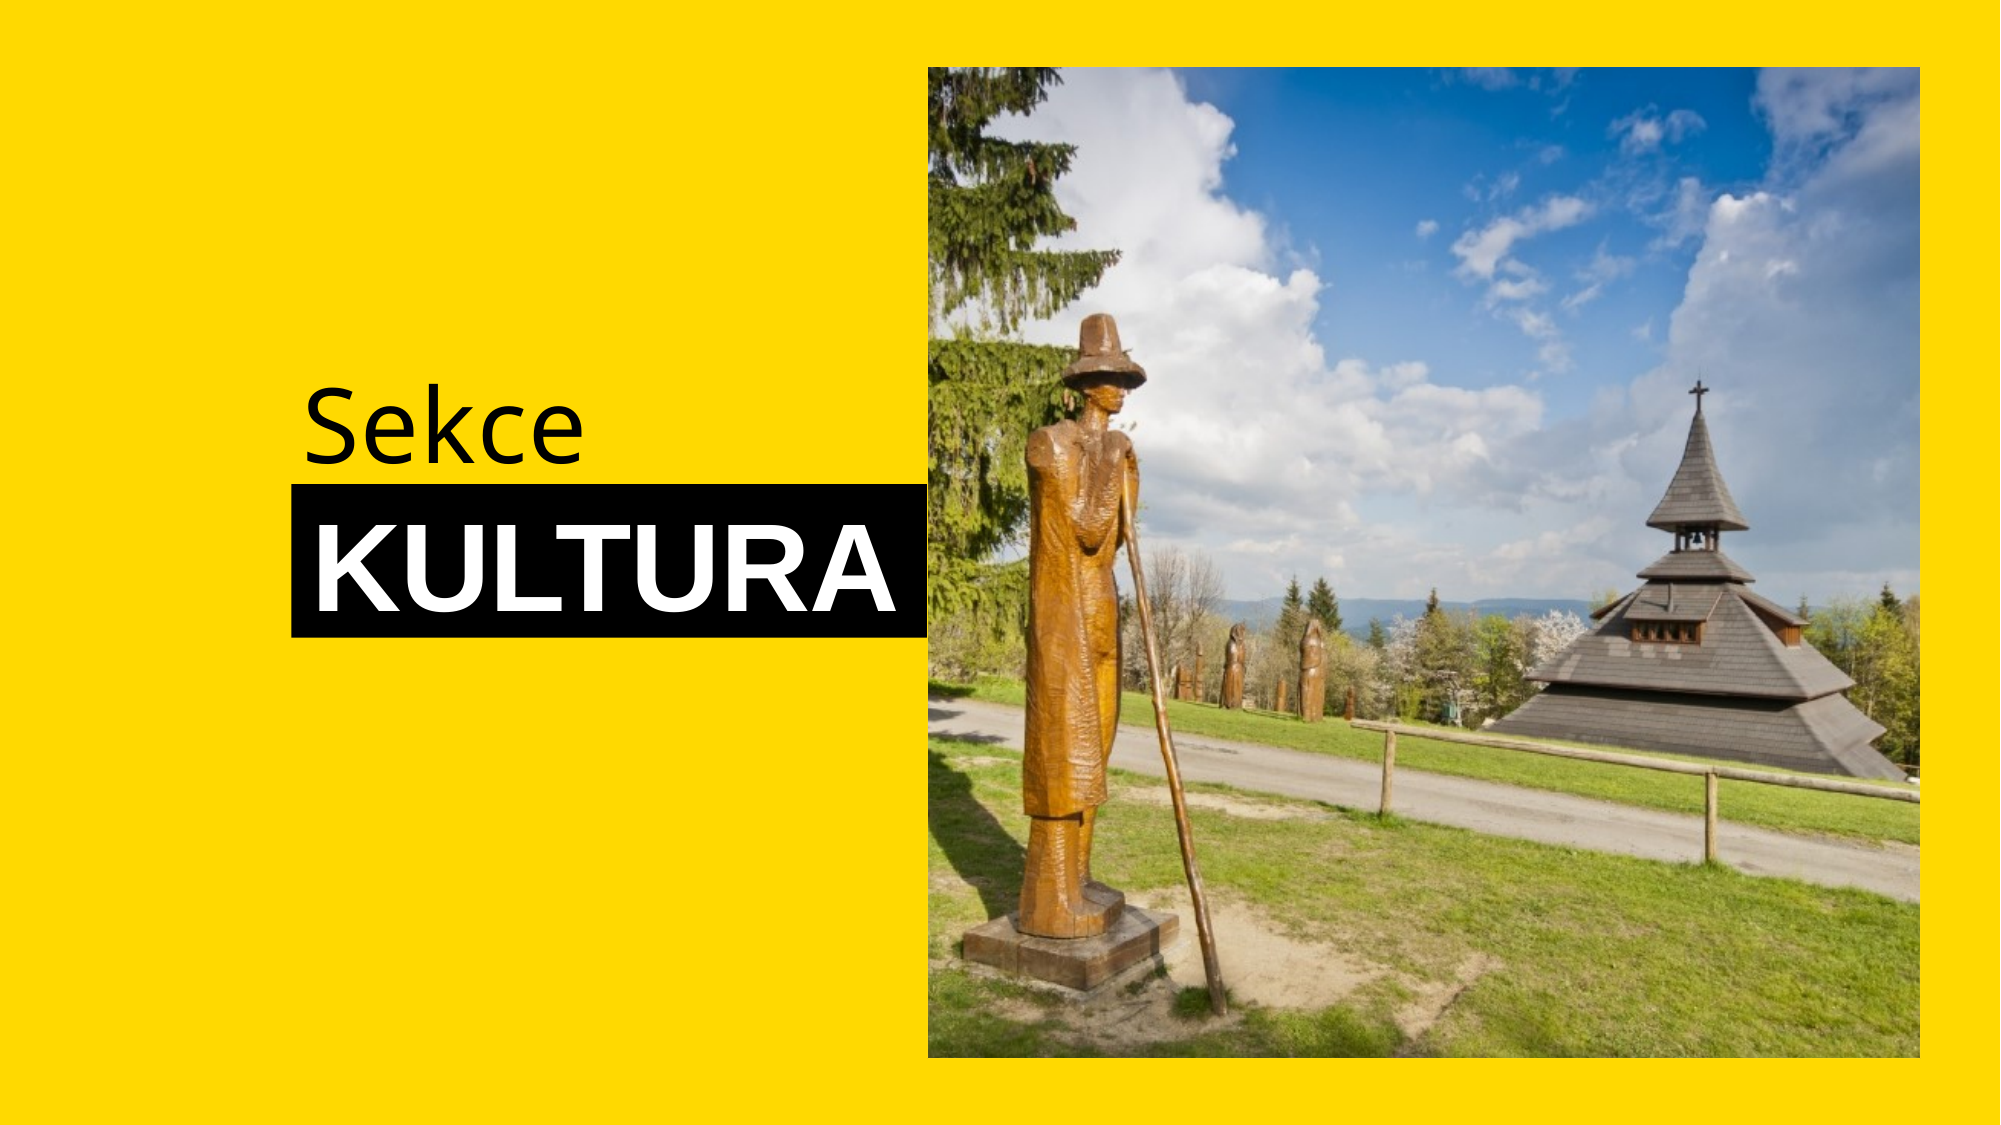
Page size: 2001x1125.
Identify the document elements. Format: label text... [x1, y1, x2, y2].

picture [927, 66, 1921, 1059]
text_box Sekce [279, 366, 927, 485]
text_box KULTURA [290, 483, 927, 639]
